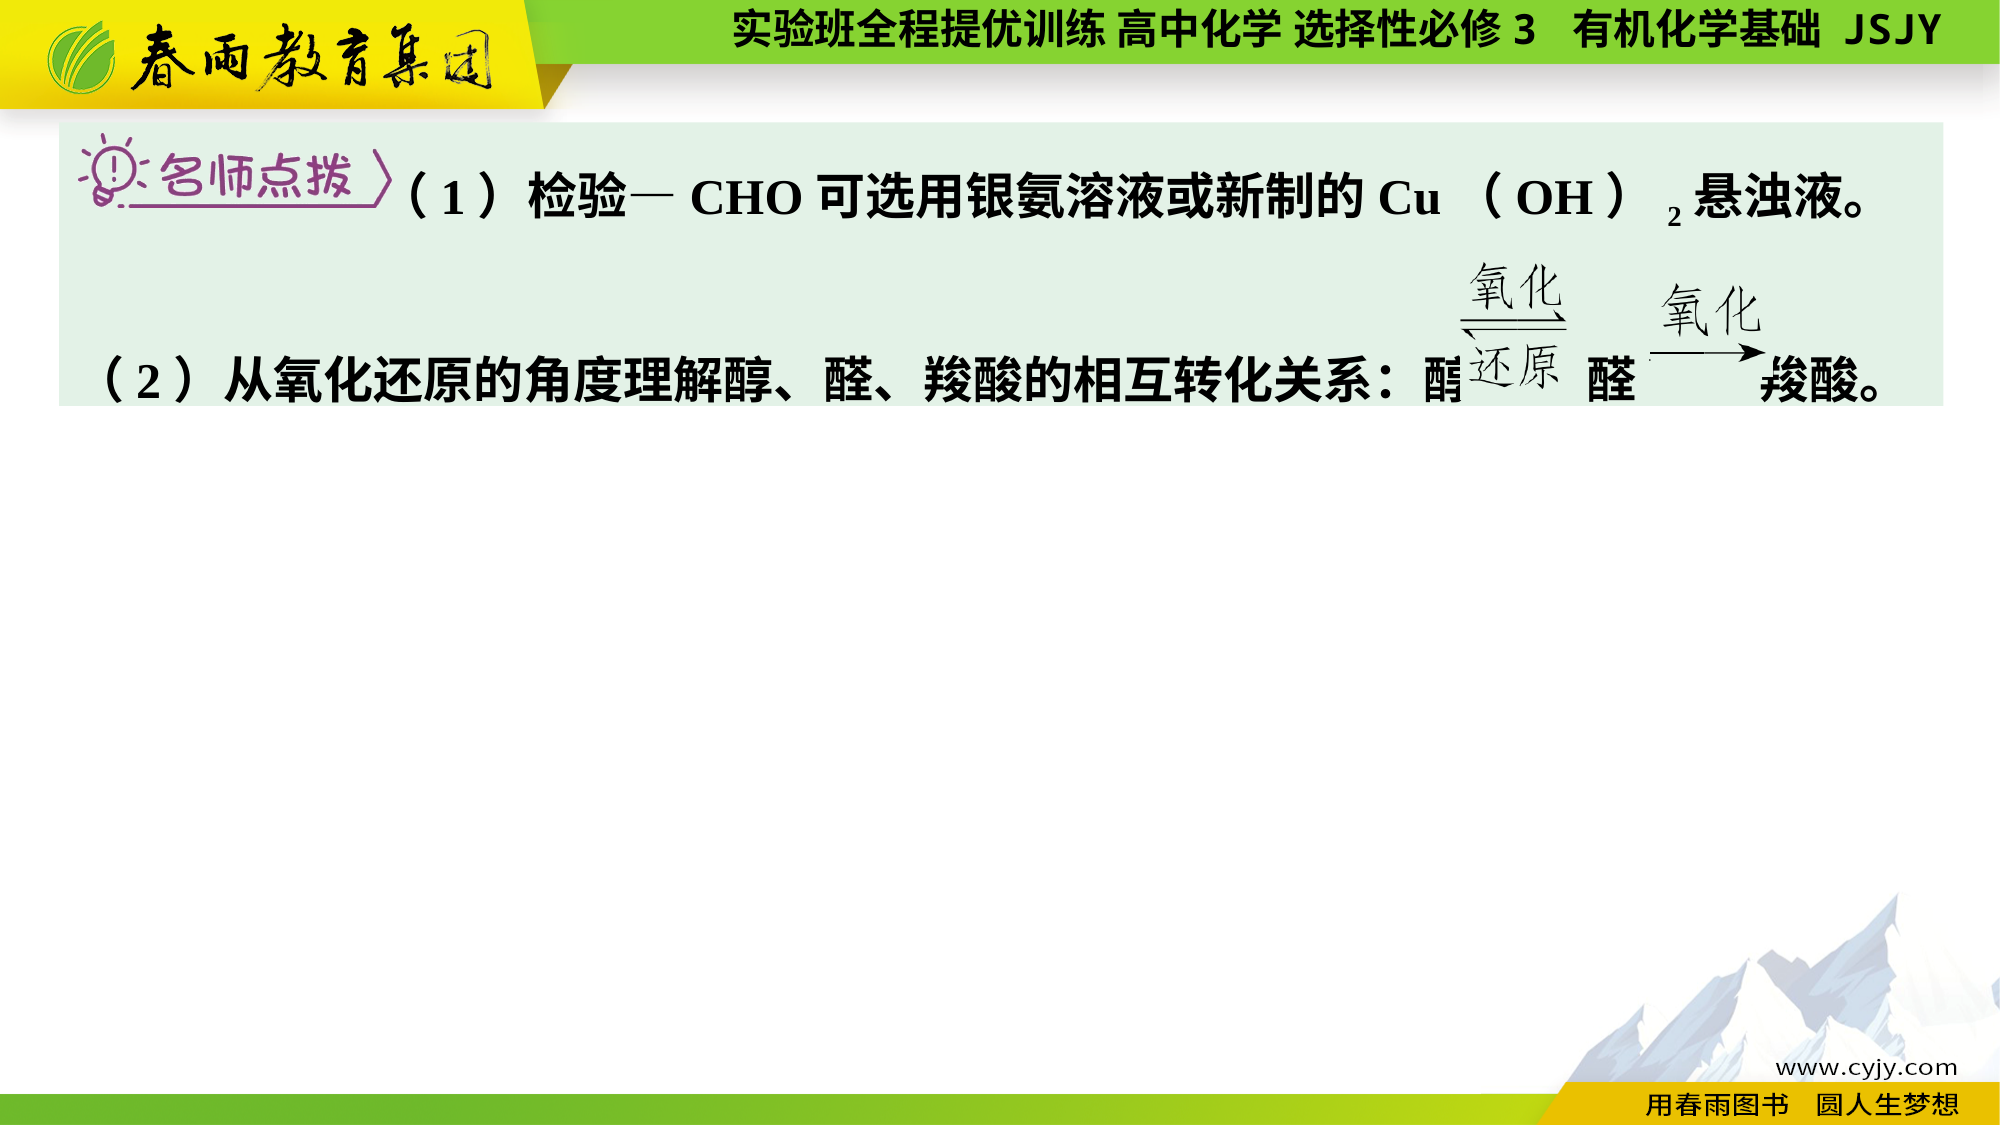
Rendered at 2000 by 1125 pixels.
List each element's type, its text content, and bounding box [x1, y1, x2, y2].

picture [0, 0, 2000, 1125]
list （1）检验—CHO可选用银氨溶液或新制的Cu（OH）2悬浊液。 （2）从氧化还原的角度理解醇、醛、羧酸的相互转化关系：醇 醛 羧酸。 [59, 122, 1944, 406]
